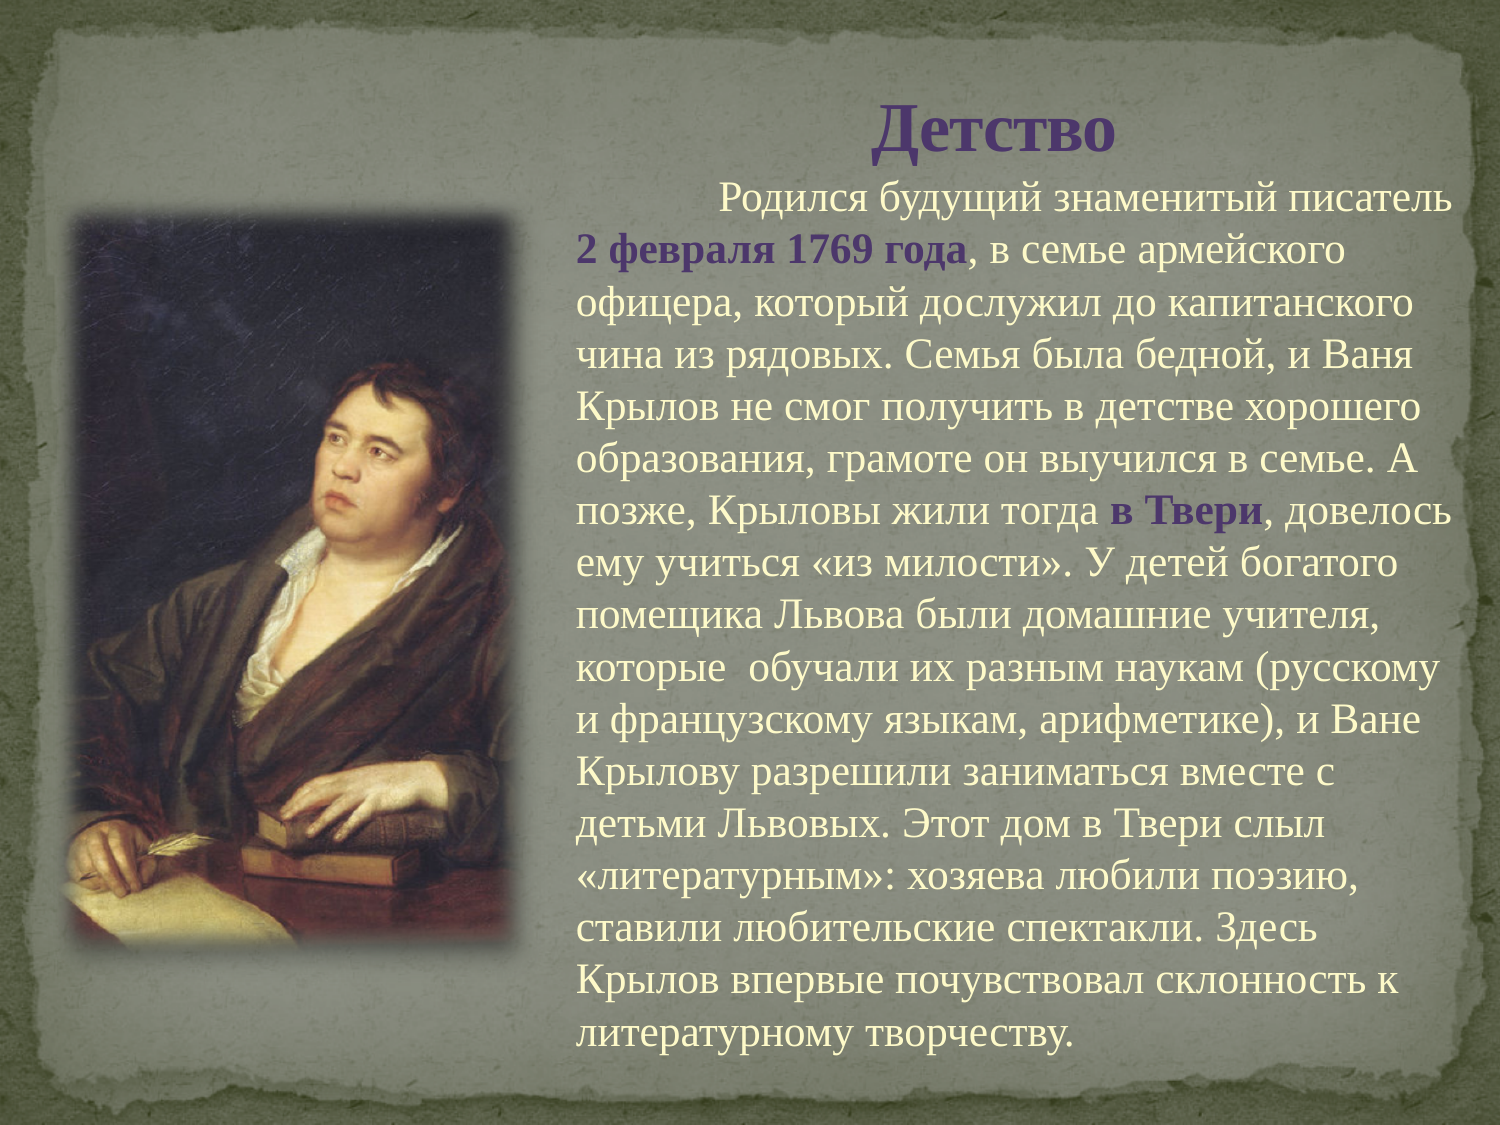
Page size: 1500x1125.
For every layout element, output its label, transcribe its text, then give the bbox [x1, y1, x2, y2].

list Родился будущий знаменитый писатель 2 февраля 1769 года, в семье армейского офицера, который дослужил до капитанского чина из рядовых. Семья была бедной, и Ваня Крылов не смог получить в детстве хорошего образования, грамоте он выучился в семье. А позже, Крыловы жили тогда в Твери, довелось ему учиться «из милости». У детей богатого помещика Львова были домашние учителя, которые обучали их разным наукам (русскому и французскому языкам, арифметике), и Ване Крылову разрешили заниматься вместе с детьми Львовых. Этот дом в Твери слыл «литературным»: хозяева любили поэзию, ставили любительские спектакли. Здесь Крылов впервые почувствовал склонность к литературному творчеству. [561, 160, 1483, 1071]
picture [55, 198, 526, 956]
title Детство [856, 66, 1194, 160]
